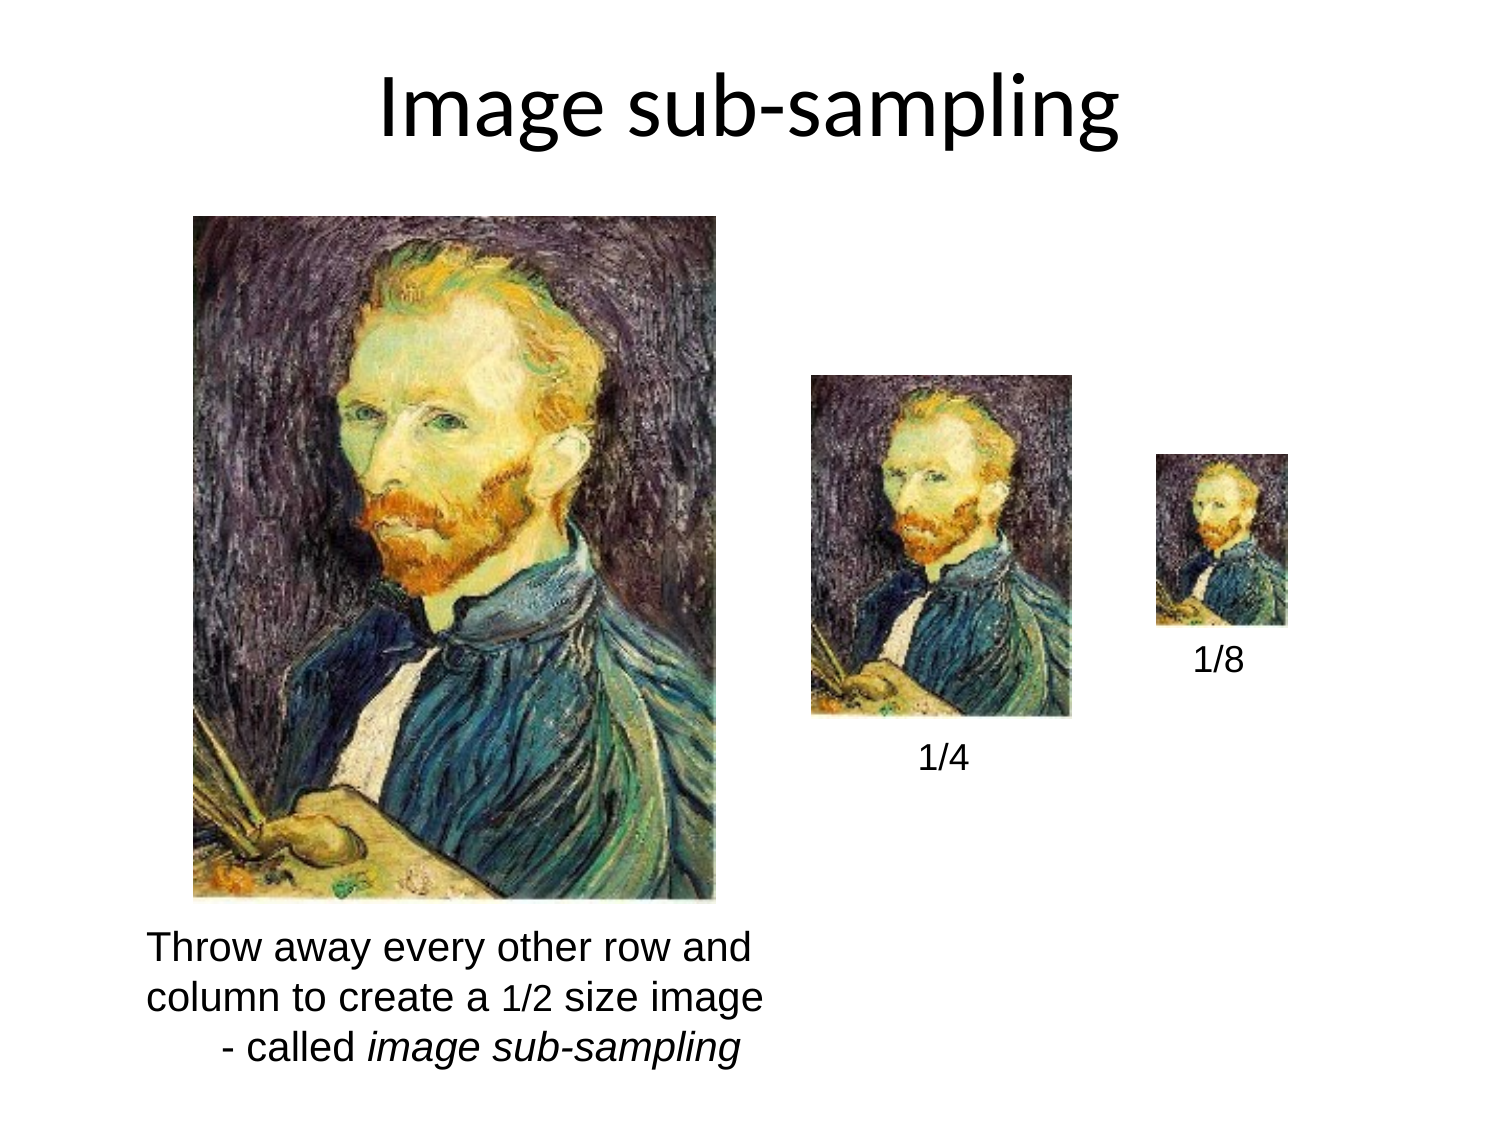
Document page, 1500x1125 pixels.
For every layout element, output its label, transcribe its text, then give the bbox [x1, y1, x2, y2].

picture [193, 216, 716, 905]
picture [811, 374, 1073, 720]
title Image sub-sampling [75, 5, 1425, 194]
text_box 1/4 [903, 729, 985, 785]
picture [1155, 454, 1288, 628]
text_box Throw away every other row and column to create a 1/2 size image - called image sub-sampling [131, 912, 812, 1077]
text_box 1/8 [1177, 636, 1260, 687]
